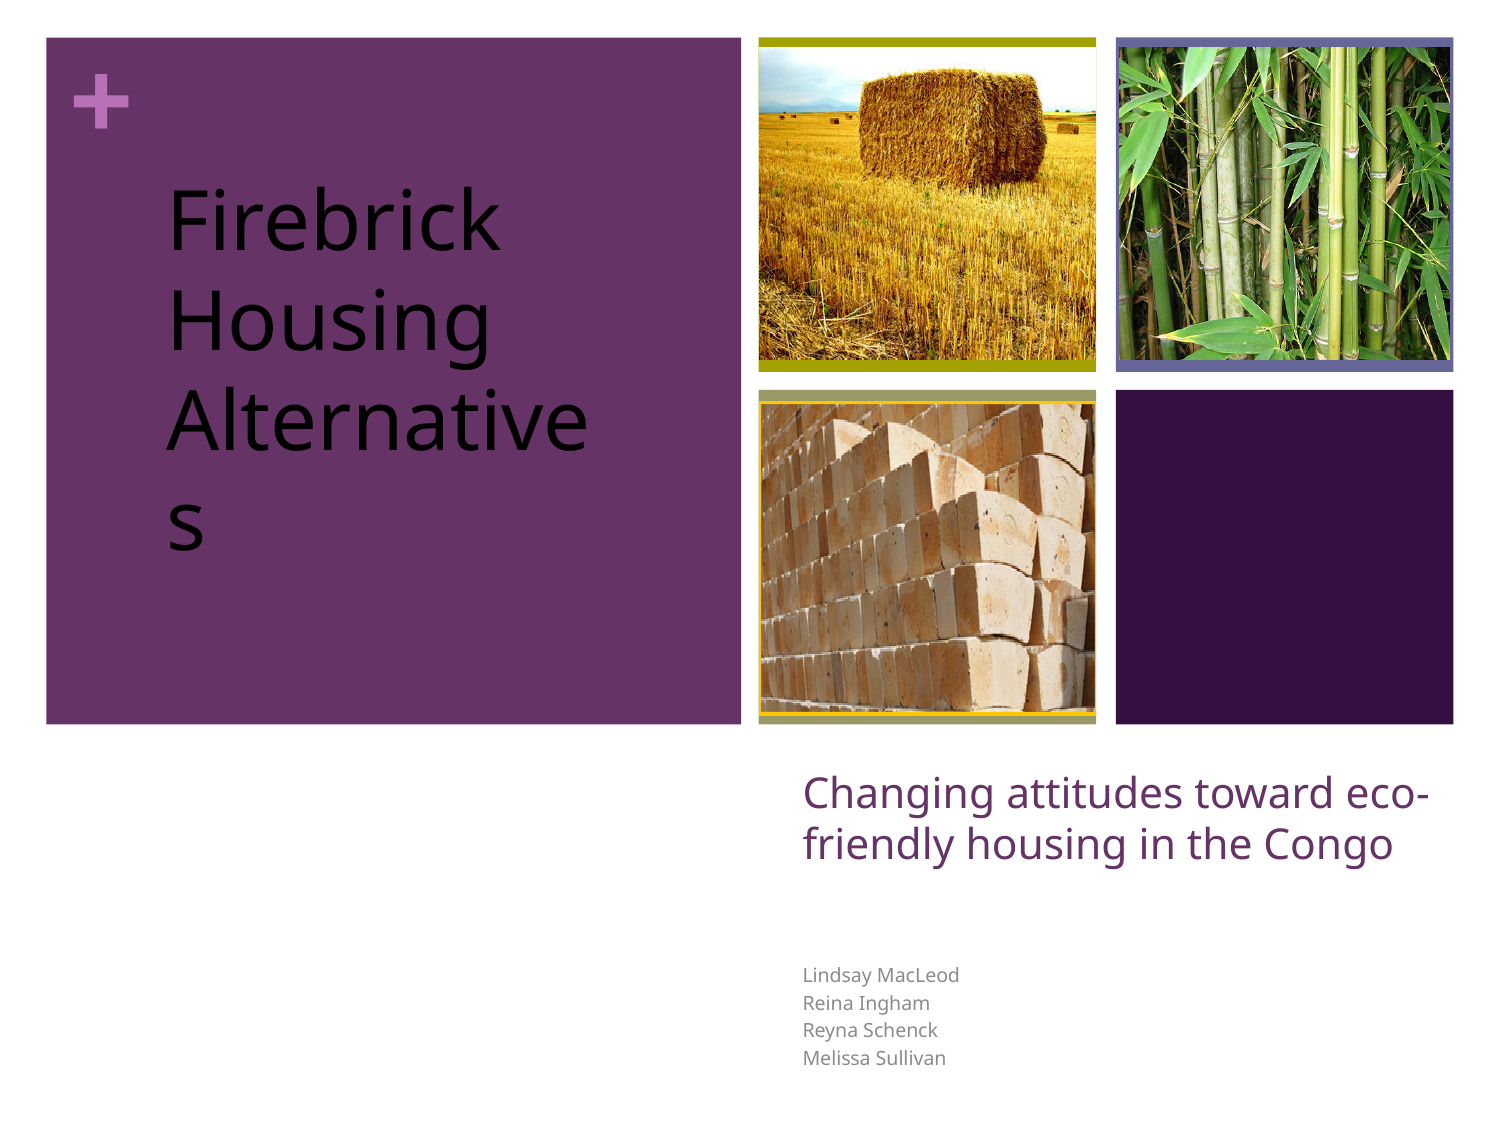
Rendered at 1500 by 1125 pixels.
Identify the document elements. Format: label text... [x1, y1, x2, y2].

picture [758, 47, 1097, 361]
picture [1118, 47, 1451, 361]
title Changing attitudes toward eco-friendly housing in the Congo [787, 758, 1450, 912]
subtitle Lindsay MacLeod Reina Ingham Reyna Schenck Melissa Sullivan [787, 955, 1450, 1078]
text_box Firebrick Housing Alternatives [151, 159, 642, 575]
picture [758, 400, 1097, 716]
